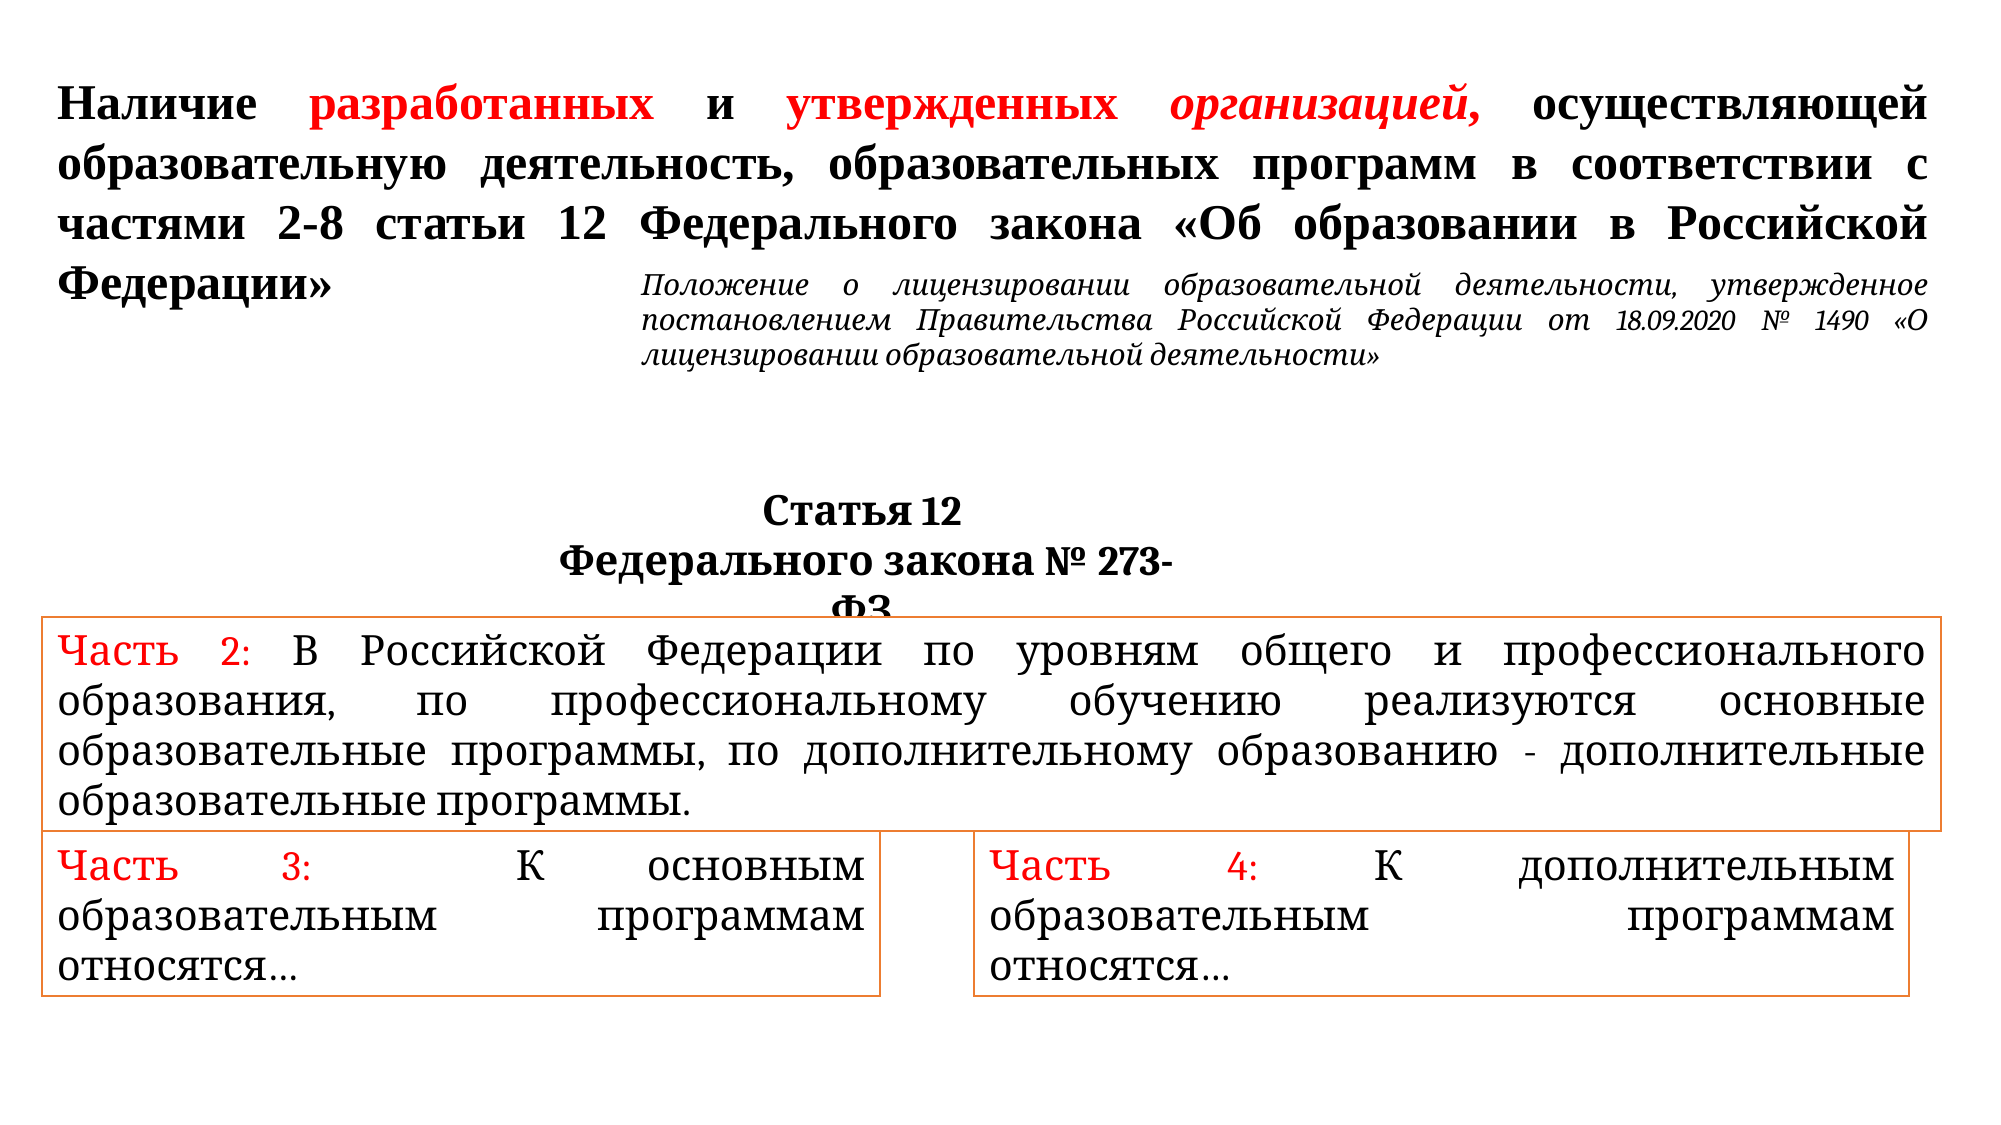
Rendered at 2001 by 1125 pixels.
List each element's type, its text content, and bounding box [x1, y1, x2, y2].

text_box Часть 2: В Российской Федерации по уровням общего и профессионального образования, по профессиональному обучению реализуются основные образовательные программы, по дополнительному образованию - дополнительные образовательные программы. [41, 616, 1942, 832]
text_box Часть 3: К основным образовательным программам относятся… [41, 832, 881, 997]
text_box Наличие разработанных и утвержденных организацией, осуществляющей образовательную деятельность, образовательных программ в соответствии с частями 2-8 статьи 12 Федерального закона «Об образовании в Российской Федерации» [42, 61, 1944, 317]
text_box Статья 12 Федерального закона № 273-ФЗ [528, 476, 1205, 616]
text_box Положение о лицензировании образовательной деятельности, утвержденное постановлением Правительства Российской Федерации от 18.09.2020 № 1490 «О лицензировании образовательной деятельности» [626, 258, 1944, 379]
text_box Часть 4: К дополнительным образовательным программам относятся… [973, 832, 1910, 997]
